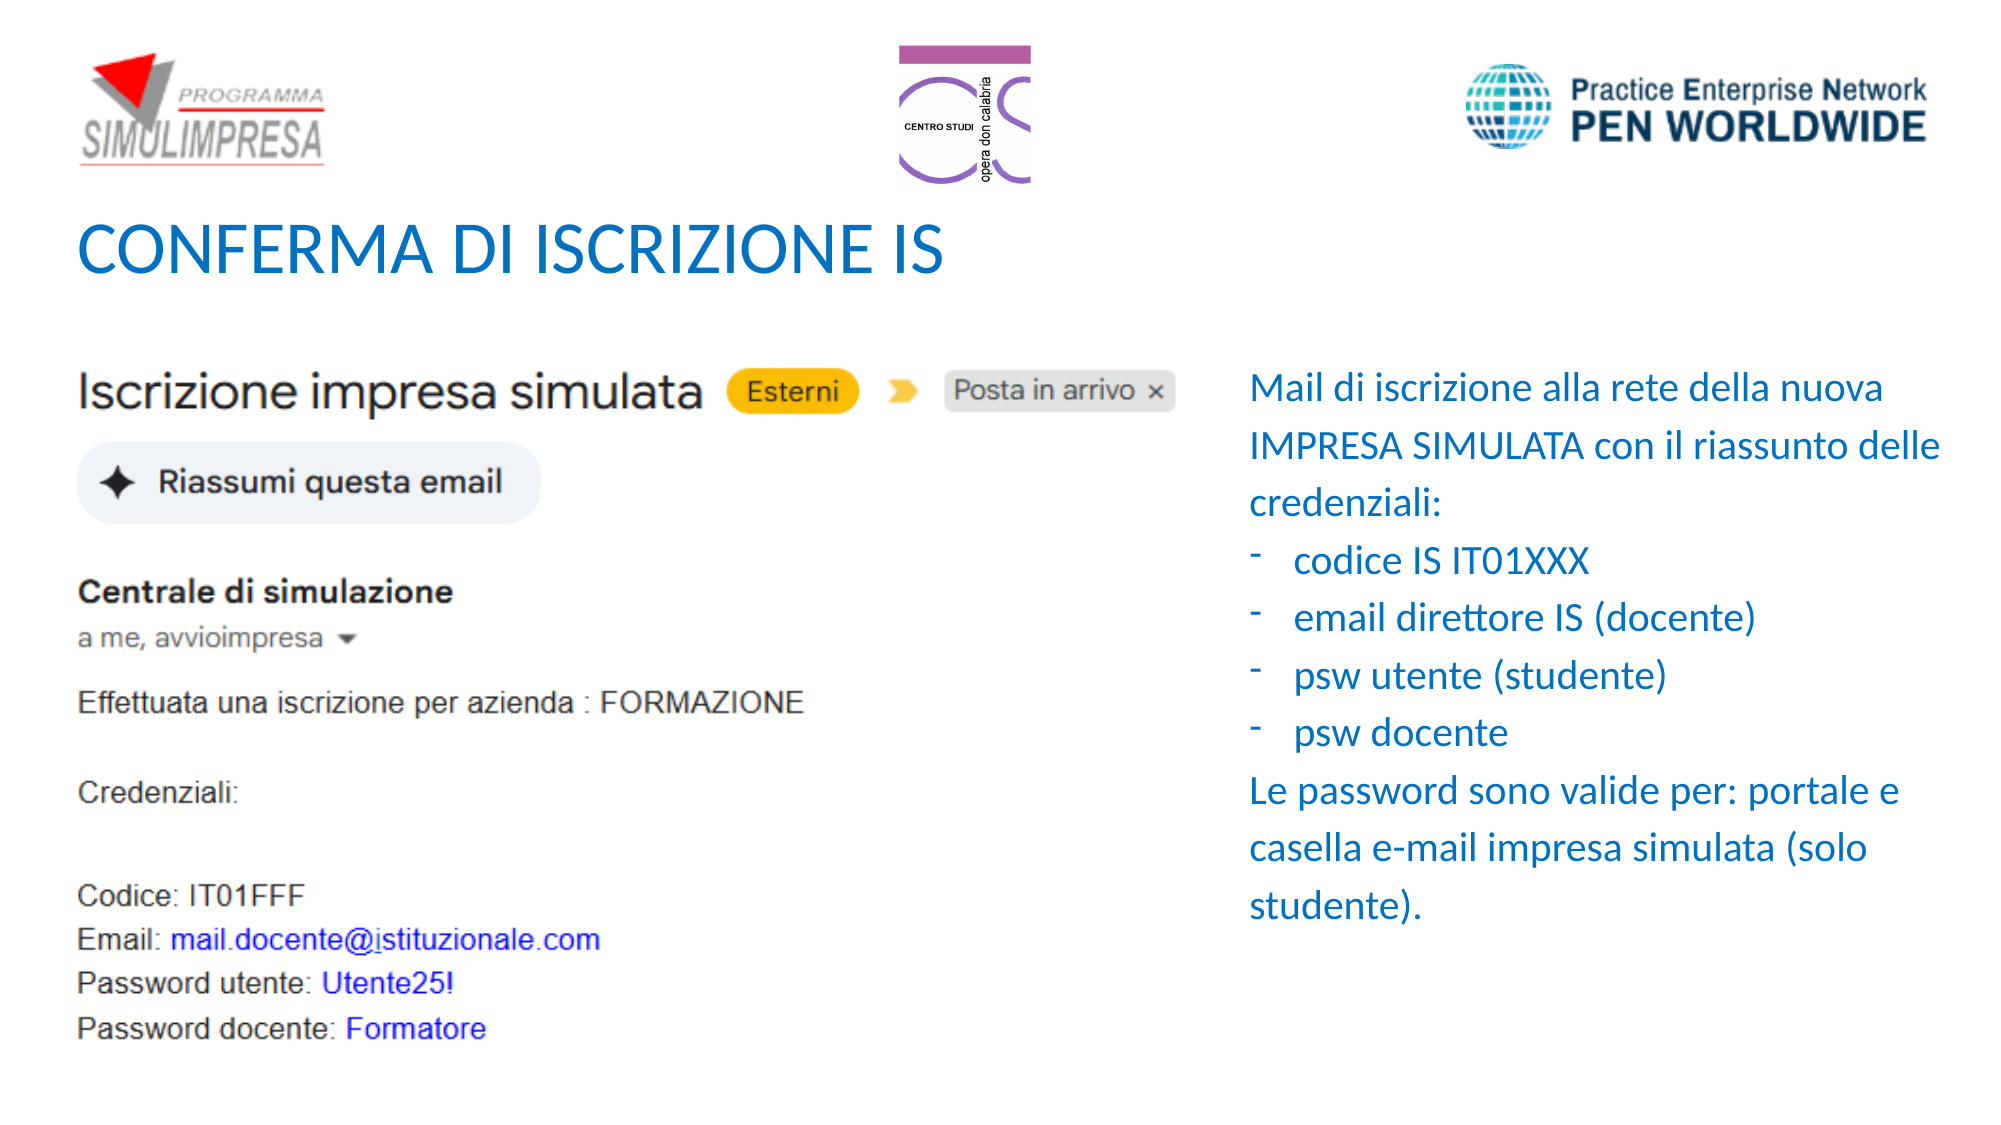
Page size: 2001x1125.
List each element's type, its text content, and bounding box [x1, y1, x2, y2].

subtitle CONFERMA DI ISCRIZIONE IS [62, 201, 1889, 319]
picture [76, 50, 336, 168]
picture [896, 42, 1034, 188]
picture [1466, 64, 1927, 149]
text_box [55, 351, 1194, 1075]
text_box Mail di iscrizione alla rete della nuova IMPRESA SIMULATA con il riassunto delle credenziali: codice IS IT01XXX email direttore IS (docente) psw utente (studente) psw docente Le password sono valide per: portale e casella e-mail impresa simulata (solo studente). [1249, 352, 1978, 1078]
